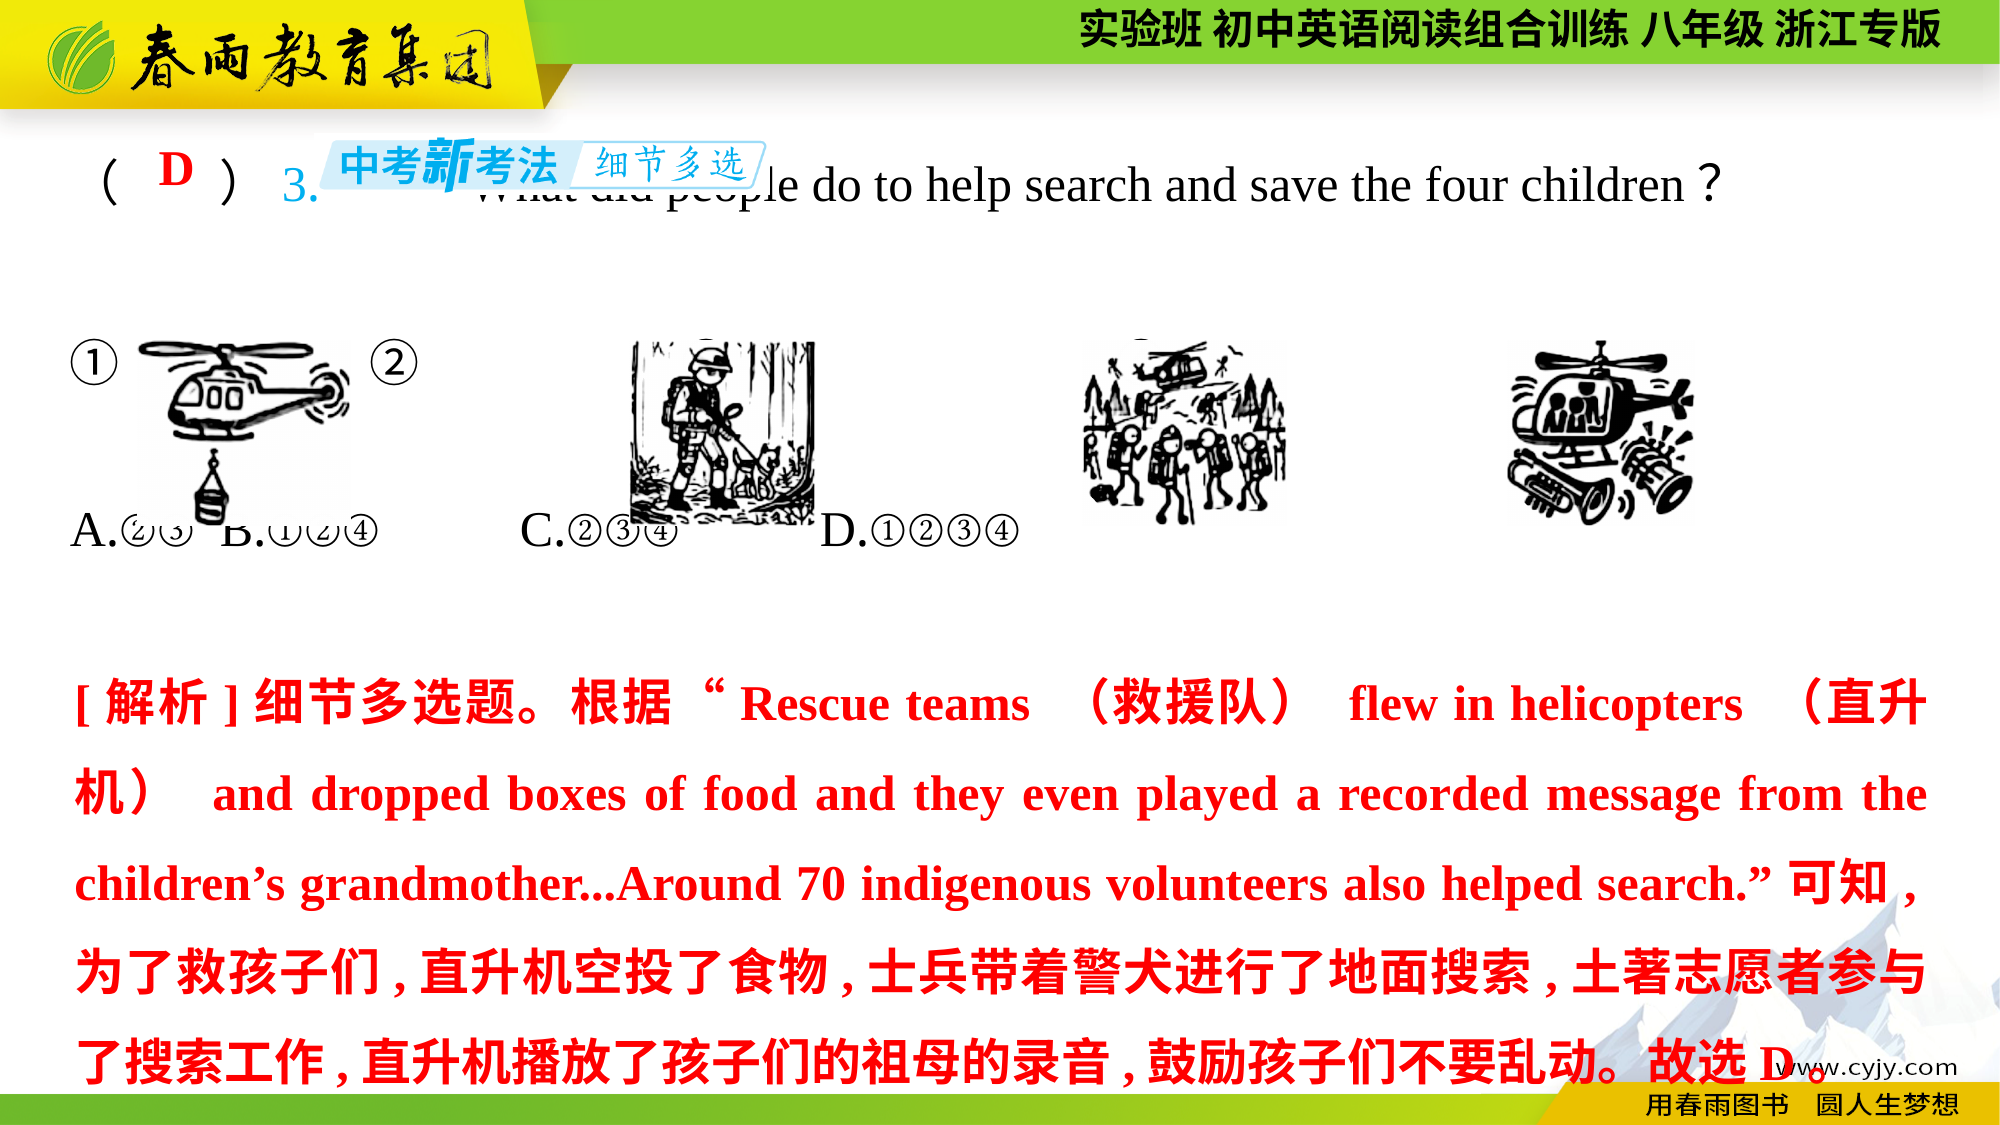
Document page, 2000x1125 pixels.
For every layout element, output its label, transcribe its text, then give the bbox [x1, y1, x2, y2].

text_box [解析]细节多选题。根据“Rescue teams （救援队） flew in helicopters （直升机） and dropped boxes of food and they even played a recorded message from the children’s grandmother...Around 70 indigenous volunteers also helped search.”可知,为了救孩子们,直升机空投了食物,士兵带着警犬进行了地面搜索,土著志愿者参与了搜索工作,直升机播放了孩子们的祖母的录音,鼓励孩子们不要乱动。故选D。 [59, 633, 1944, 1099]
text_box D [143, 128, 210, 204]
picture [0, 0, 2000, 1125]
list （ ）3. What did people do to help search and save the four children？ ① ② ③ ④ A.②③ B.①②④ C.②③④ D.①②③④ [54, 113, 1939, 674]
